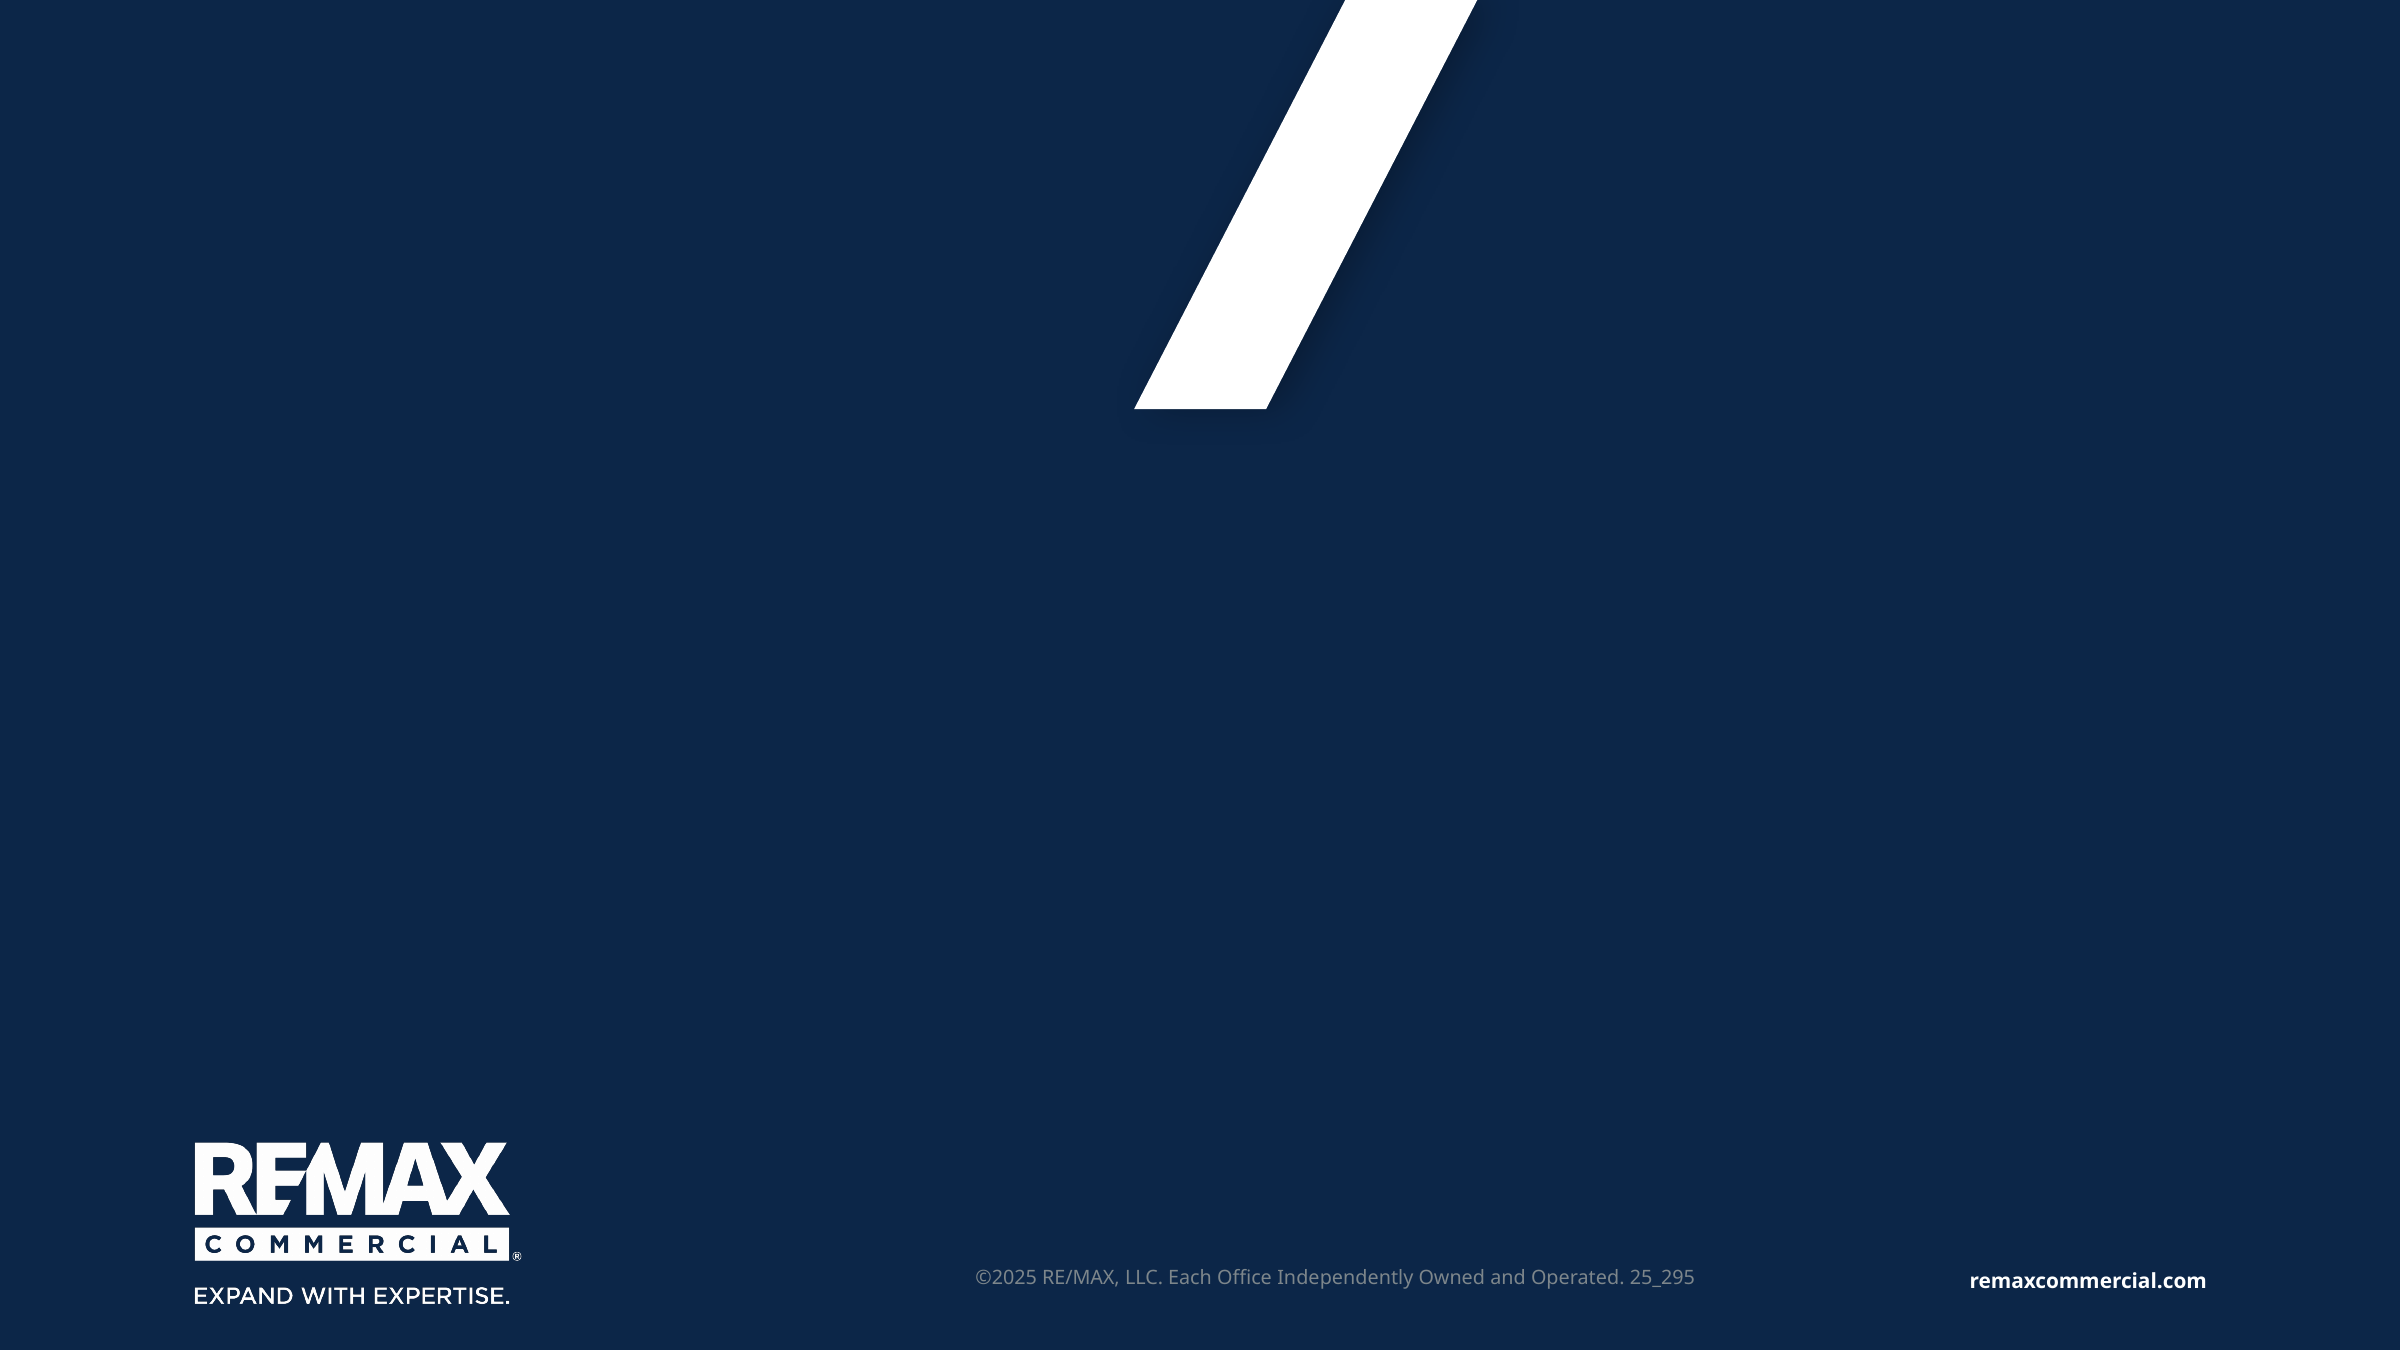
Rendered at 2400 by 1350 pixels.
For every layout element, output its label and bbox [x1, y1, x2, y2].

picture [1267, 0, 2400, 410]
picture [181, 1140, 523, 1306]
